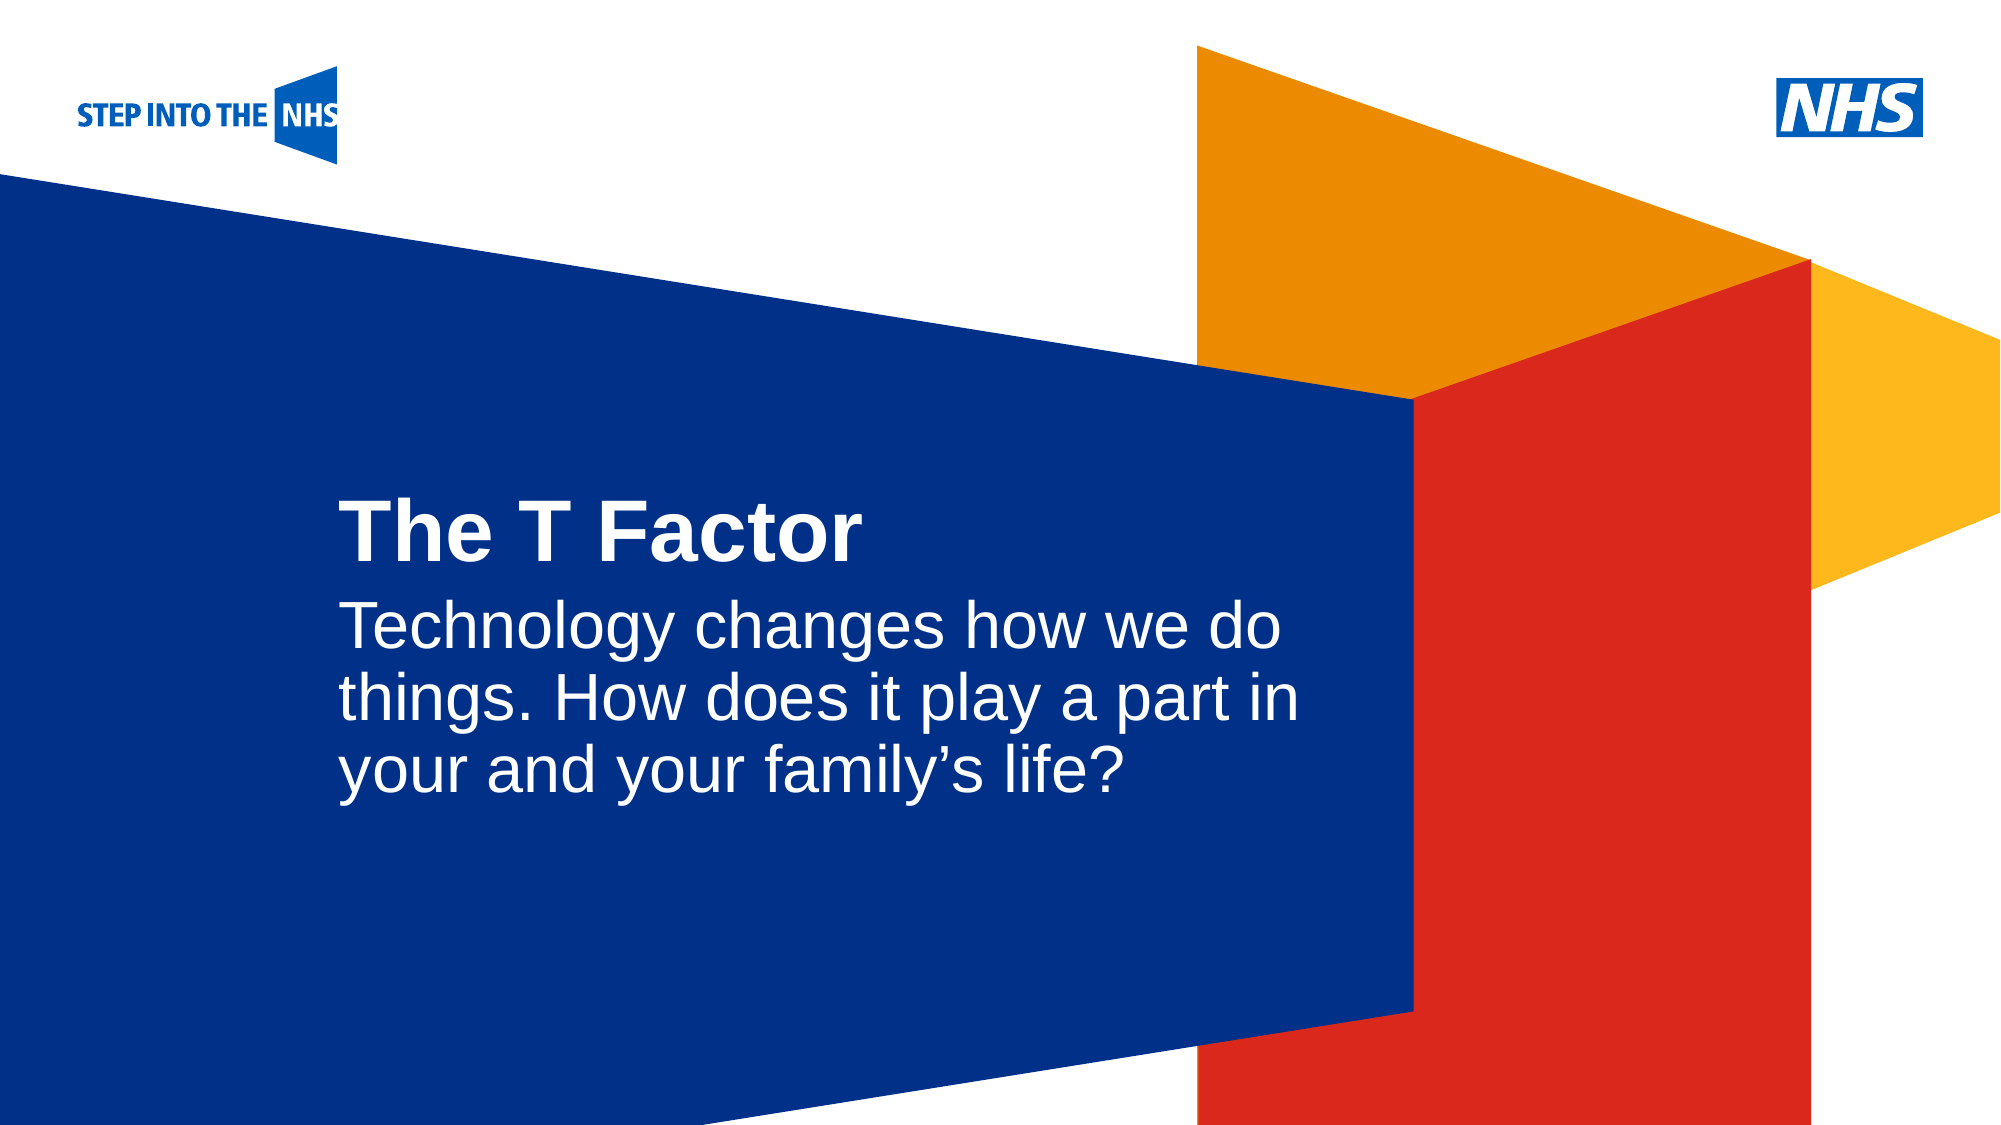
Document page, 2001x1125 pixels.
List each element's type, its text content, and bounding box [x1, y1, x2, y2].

list The T Factor Technology changes how we do things. How does it play a part in your and your family’s life? [338, 486, 1346, 979]
